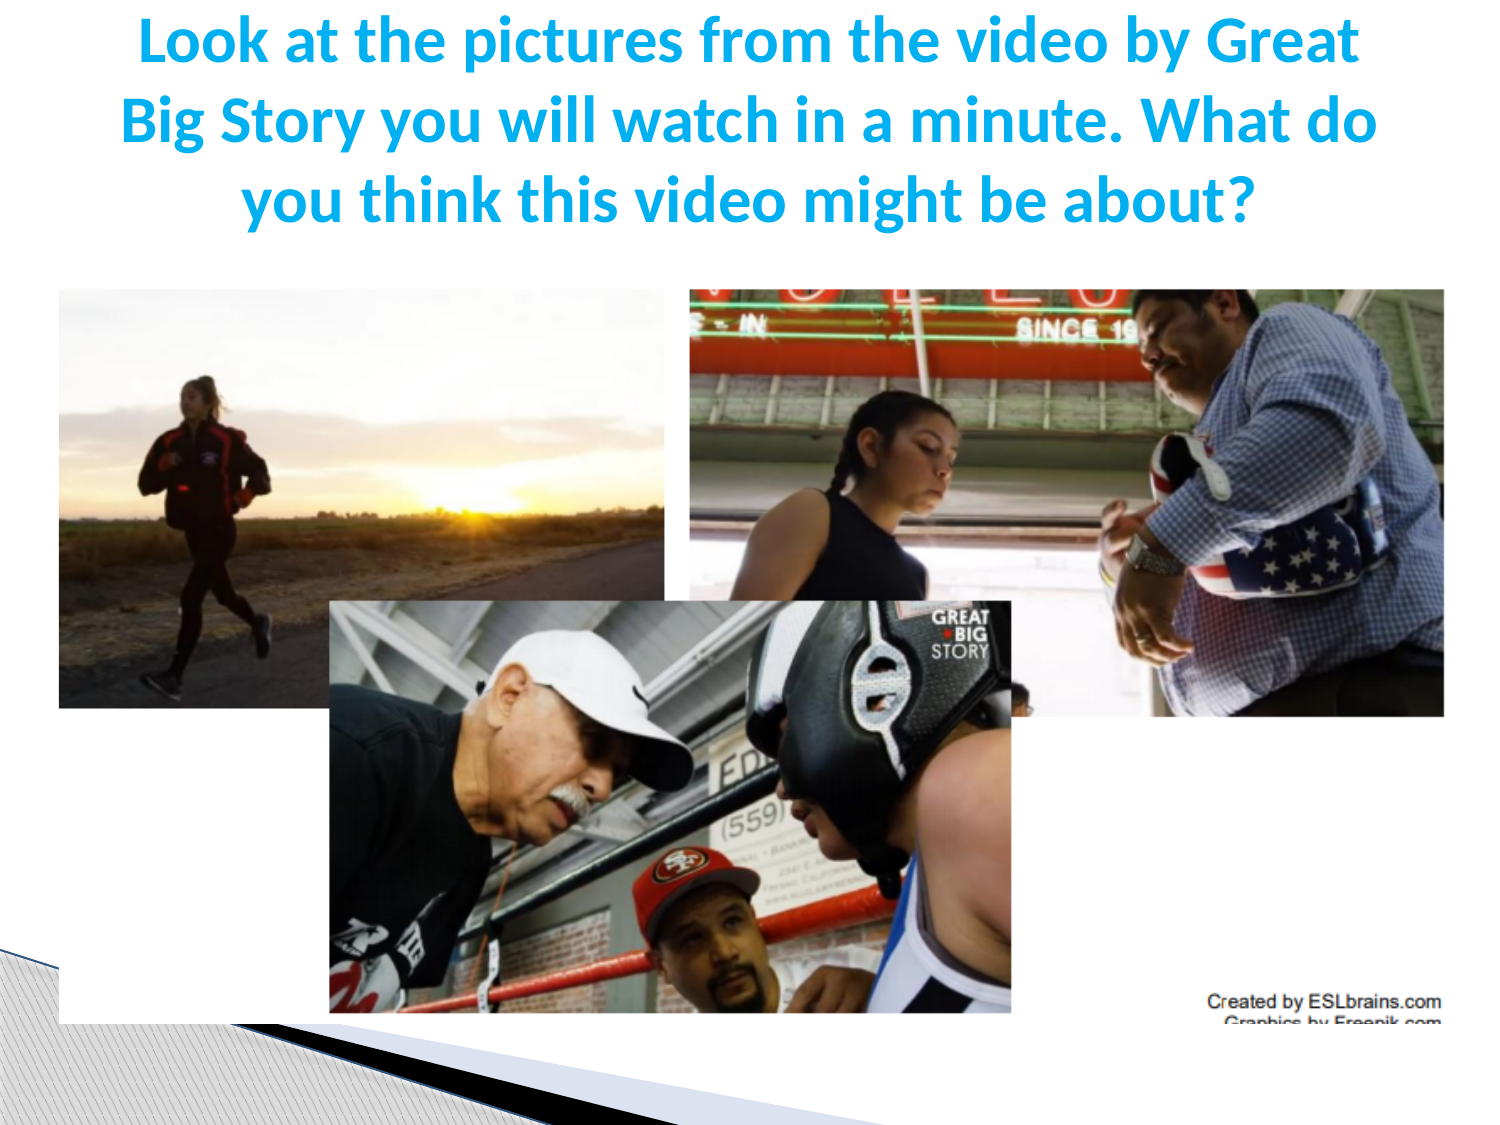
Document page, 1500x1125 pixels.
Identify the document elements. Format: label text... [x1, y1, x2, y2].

title Look at the pictures from the video by Great Big Story you will watch in a minute. What do you think this video might be about? [75, 0, 1425, 233]
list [58, 278, 1447, 1024]
